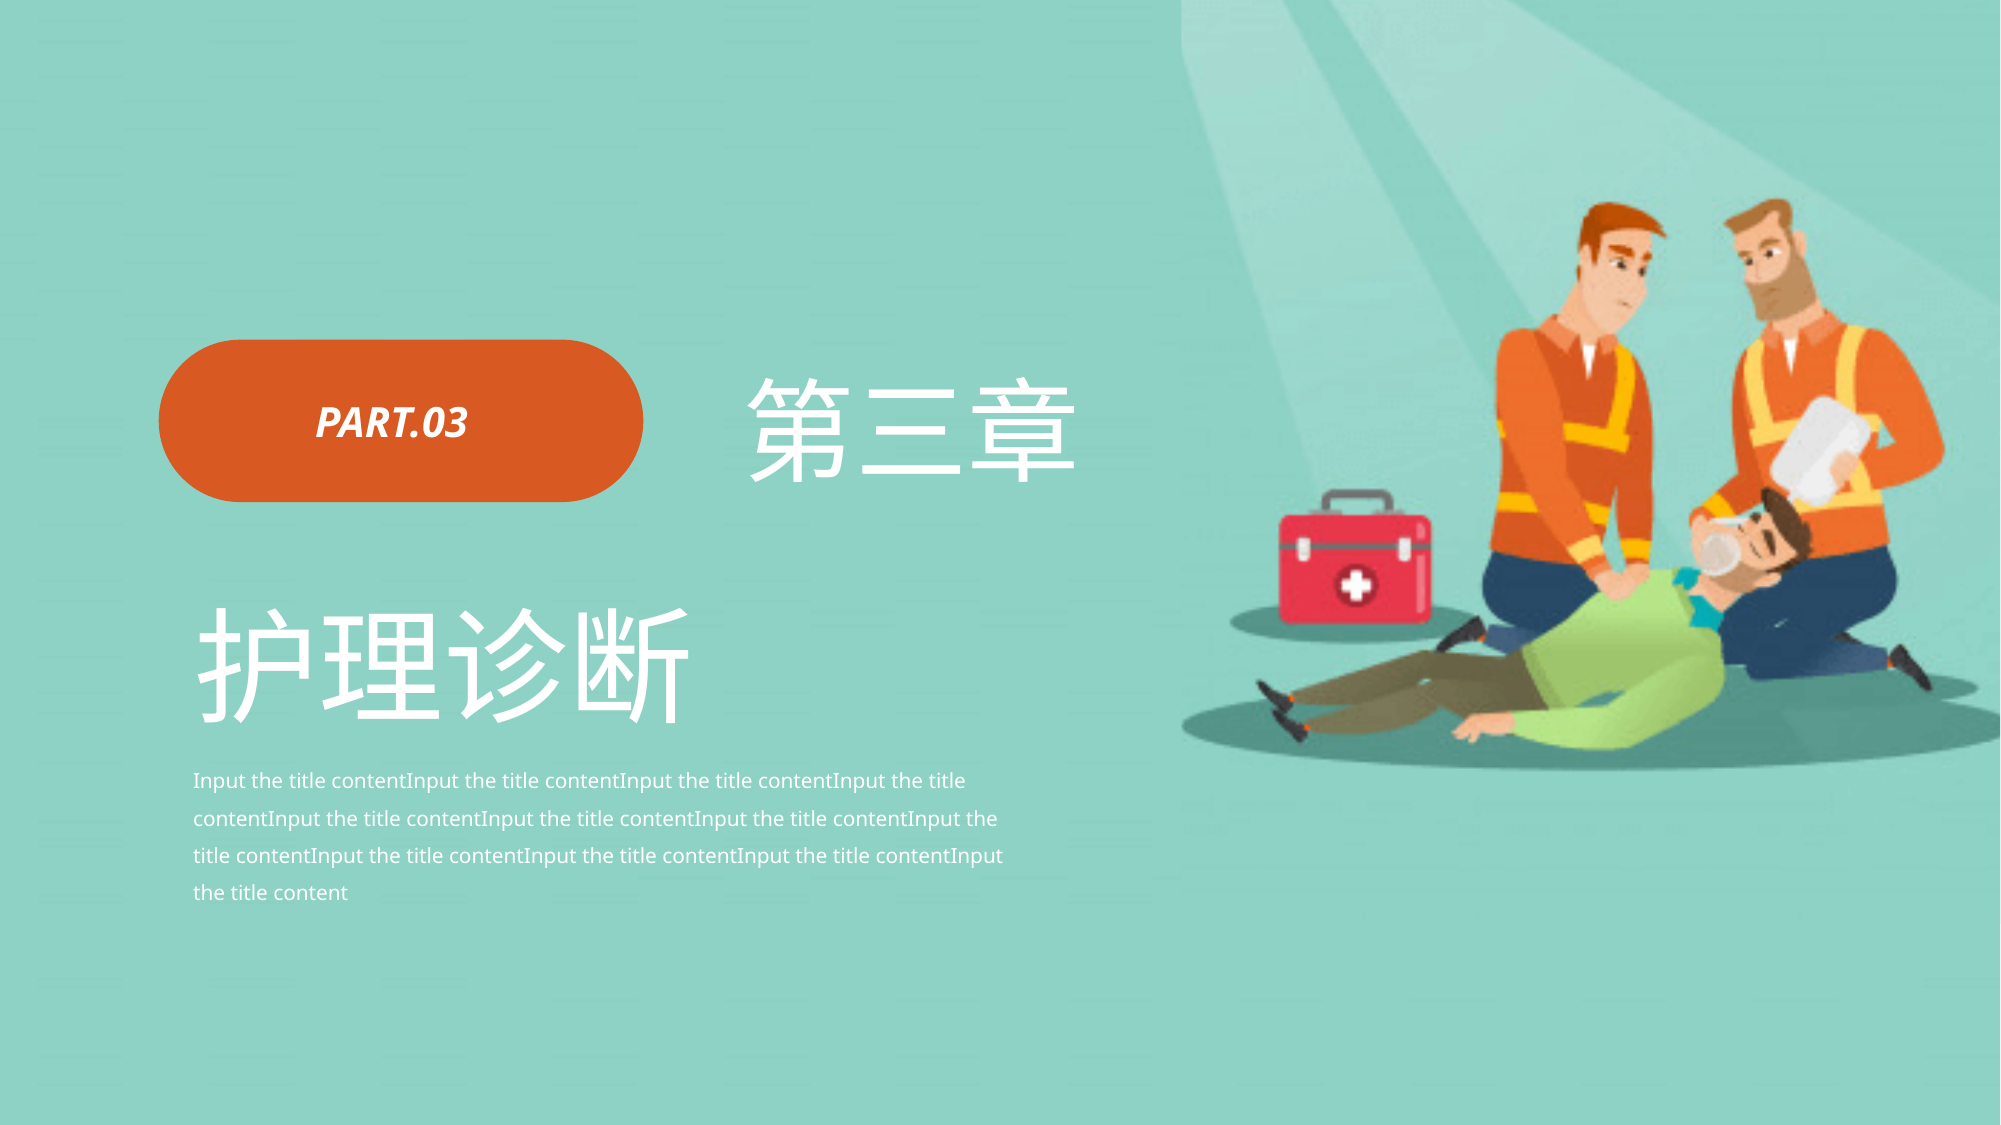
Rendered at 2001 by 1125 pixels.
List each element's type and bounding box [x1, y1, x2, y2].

text_box [178, 581, 1051, 915]
picture [0, 0, 2001, 1125]
text_box [158, 339, 1151, 506]
